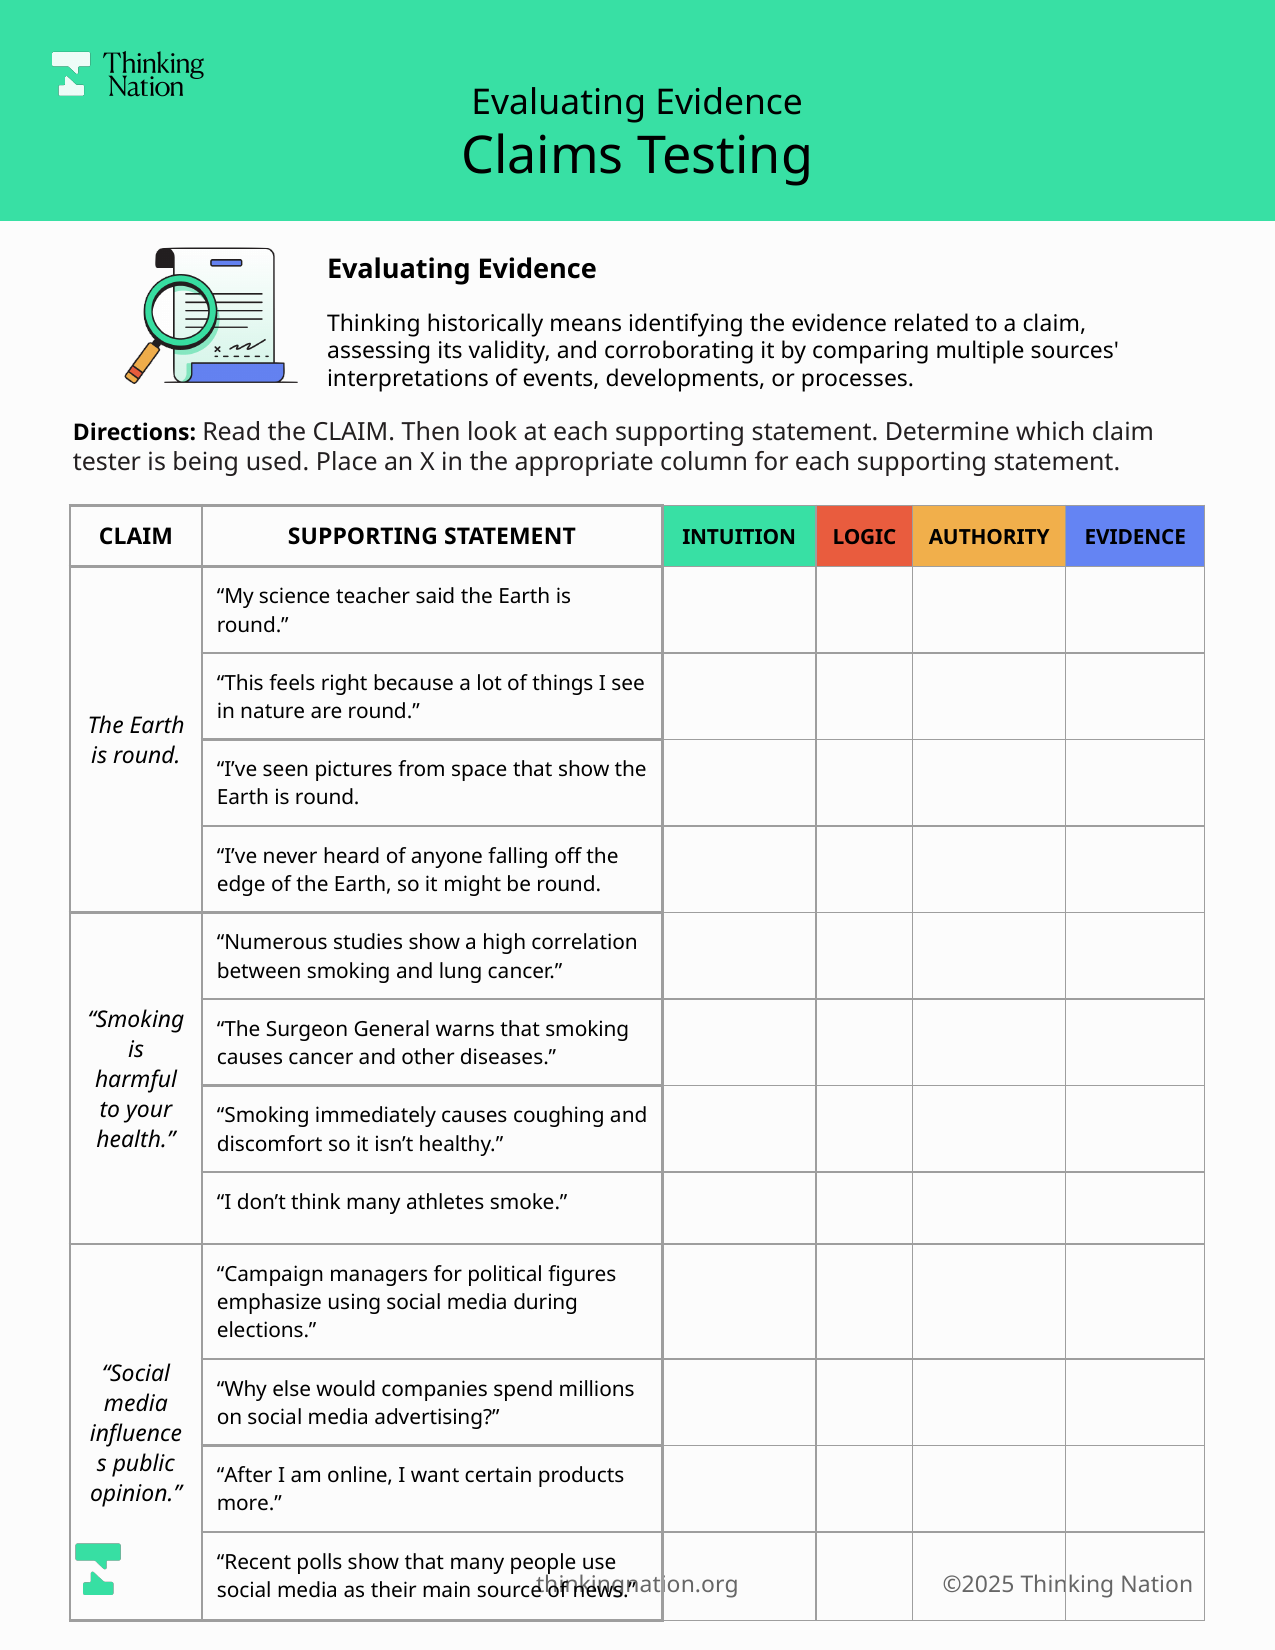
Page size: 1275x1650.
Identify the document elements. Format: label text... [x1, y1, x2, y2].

table_cell [1066, 1533, 1204, 1620]
table_cell [664, 1533, 815, 1620]
table_cell [664, 1360, 815, 1445]
table_cell “Smoking is harmful to your health.” [71, 914, 201, 1243]
picture [62, 1533, 134, 1605]
table_cell [1066, 1446, 1204, 1531]
table_cell [664, 567, 815, 652]
table_cell [913, 1086, 1065, 1171]
table_cell [913, 1446, 1065, 1531]
table_cell “Campaign managers for political figures emphasize using social media during elections.” [203, 1245, 661, 1358]
table_cell [817, 913, 912, 998]
table_cell [913, 1360, 1065, 1445]
text_box Evaluating Evidence Thinking historically means identifying the evidence related to a claim, assessing its validity, and corroborating it by comparing multiple sources' interpretations of events, developments, or processes. [313, 232, 1201, 400]
table_header SUPPORTING STATEMENT [203, 507, 661, 565]
table_cell [1066, 1173, 1204, 1243]
table_cell [1066, 740, 1204, 825]
table_cell “Why else would companies spend millions on social media advertising?” [203, 1360, 661, 1444]
table_cell The Earth is round. [71, 568, 201, 911]
picture [35, 37, 210, 110]
table_cell [913, 1000, 1065, 1085]
table_cell [664, 913, 815, 998]
table_cell [817, 1533, 912, 1620]
table_cell [913, 654, 1065, 739]
table_cell [913, 1173, 1065, 1243]
table_header AUTHORITY [913, 506, 1065, 566]
picture [113, 218, 309, 413]
table_cell “Smoking immediately causes coughing and discomfort so it isn’t healthy.” [203, 1087, 661, 1171]
table_cell [1066, 567, 1204, 652]
table_cell [1066, 1086, 1204, 1171]
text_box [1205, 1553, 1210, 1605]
table_cell “This feels right because a lot of things I see in nature are round.” [203, 654, 661, 738]
table_cell [913, 567, 1065, 652]
table_cell [817, 1245, 912, 1358]
table_cell [913, 913, 1065, 998]
table_cell [1066, 913, 1204, 998]
table_cell [664, 1446, 815, 1531]
table_cell [1066, 1000, 1204, 1085]
table_cell [1066, 827, 1204, 912]
table_header LOGIC [817, 506, 912, 566]
table_cell [817, 654, 912, 739]
table_cell “After I am online, I want certain products more.” [203, 1447, 661, 1531]
table_header EVIDENCE [1066, 506, 1204, 566]
table_cell [817, 567, 912, 652]
table_cell [1066, 1360, 1204, 1445]
table_cell “Numerous studies show a high correlation between smoking and lung cancer.” [203, 914, 661, 998]
table_cell [664, 1173, 815, 1243]
table_cell [817, 740, 912, 825]
text_box Evaluating Evidence Claims Testing [0, 0, 1275, 221]
table_cell [817, 1000, 912, 1085]
table_cell [664, 740, 815, 825]
table_cell [1066, 654, 1204, 739]
table_cell [817, 1360, 912, 1445]
table_cell “I don’t think many athletes smoke.” [203, 1173, 661, 1243]
table_header CLAIM [71, 507, 201, 565]
table_cell “I’ve seen pictures from space that show the Earth is round. [203, 741, 661, 825]
table_cell [664, 827, 815, 912]
table_cell “Social media influences public opinion.” [71, 1245, 201, 1619]
table_cell [913, 1245, 1065, 1358]
table_cell [913, 1533, 1065, 1620]
table_cell [664, 654, 815, 739]
table_header INTUITION [664, 506, 815, 566]
table_cell [664, 1245, 815, 1358]
table_cell “I’ve never heard of anyone falling off the edge of the Earth, so it might be round. [203, 827, 661, 911]
table_cell [817, 1446, 912, 1531]
table_cell [1066, 1245, 1204, 1358]
table_cell [664, 1086, 815, 1171]
table_cell “The Surgeon General warns that smoking causes cancer and other diseases.” [203, 1000, 661, 1084]
table_cell “My science teacher said the Earth is round.” [203, 568, 661, 652]
table_cell [817, 1173, 912, 1243]
text_box Directions: Read the CLAIM. Then look at each supporting statement. Determine which claim tester is being used. Place an X in the appropriate column for each supporting statement. [57, 400, 1218, 491]
table_cell [664, 1000, 815, 1085]
table_cell [913, 740, 1065, 825]
table_cell [913, 827, 1065, 912]
table_cell [817, 1086, 912, 1171]
table_cell [817, 827, 912, 912]
table_cell “Recent polls show that many people use social media as their main source of news.” [203, 1533, 661, 1619]
